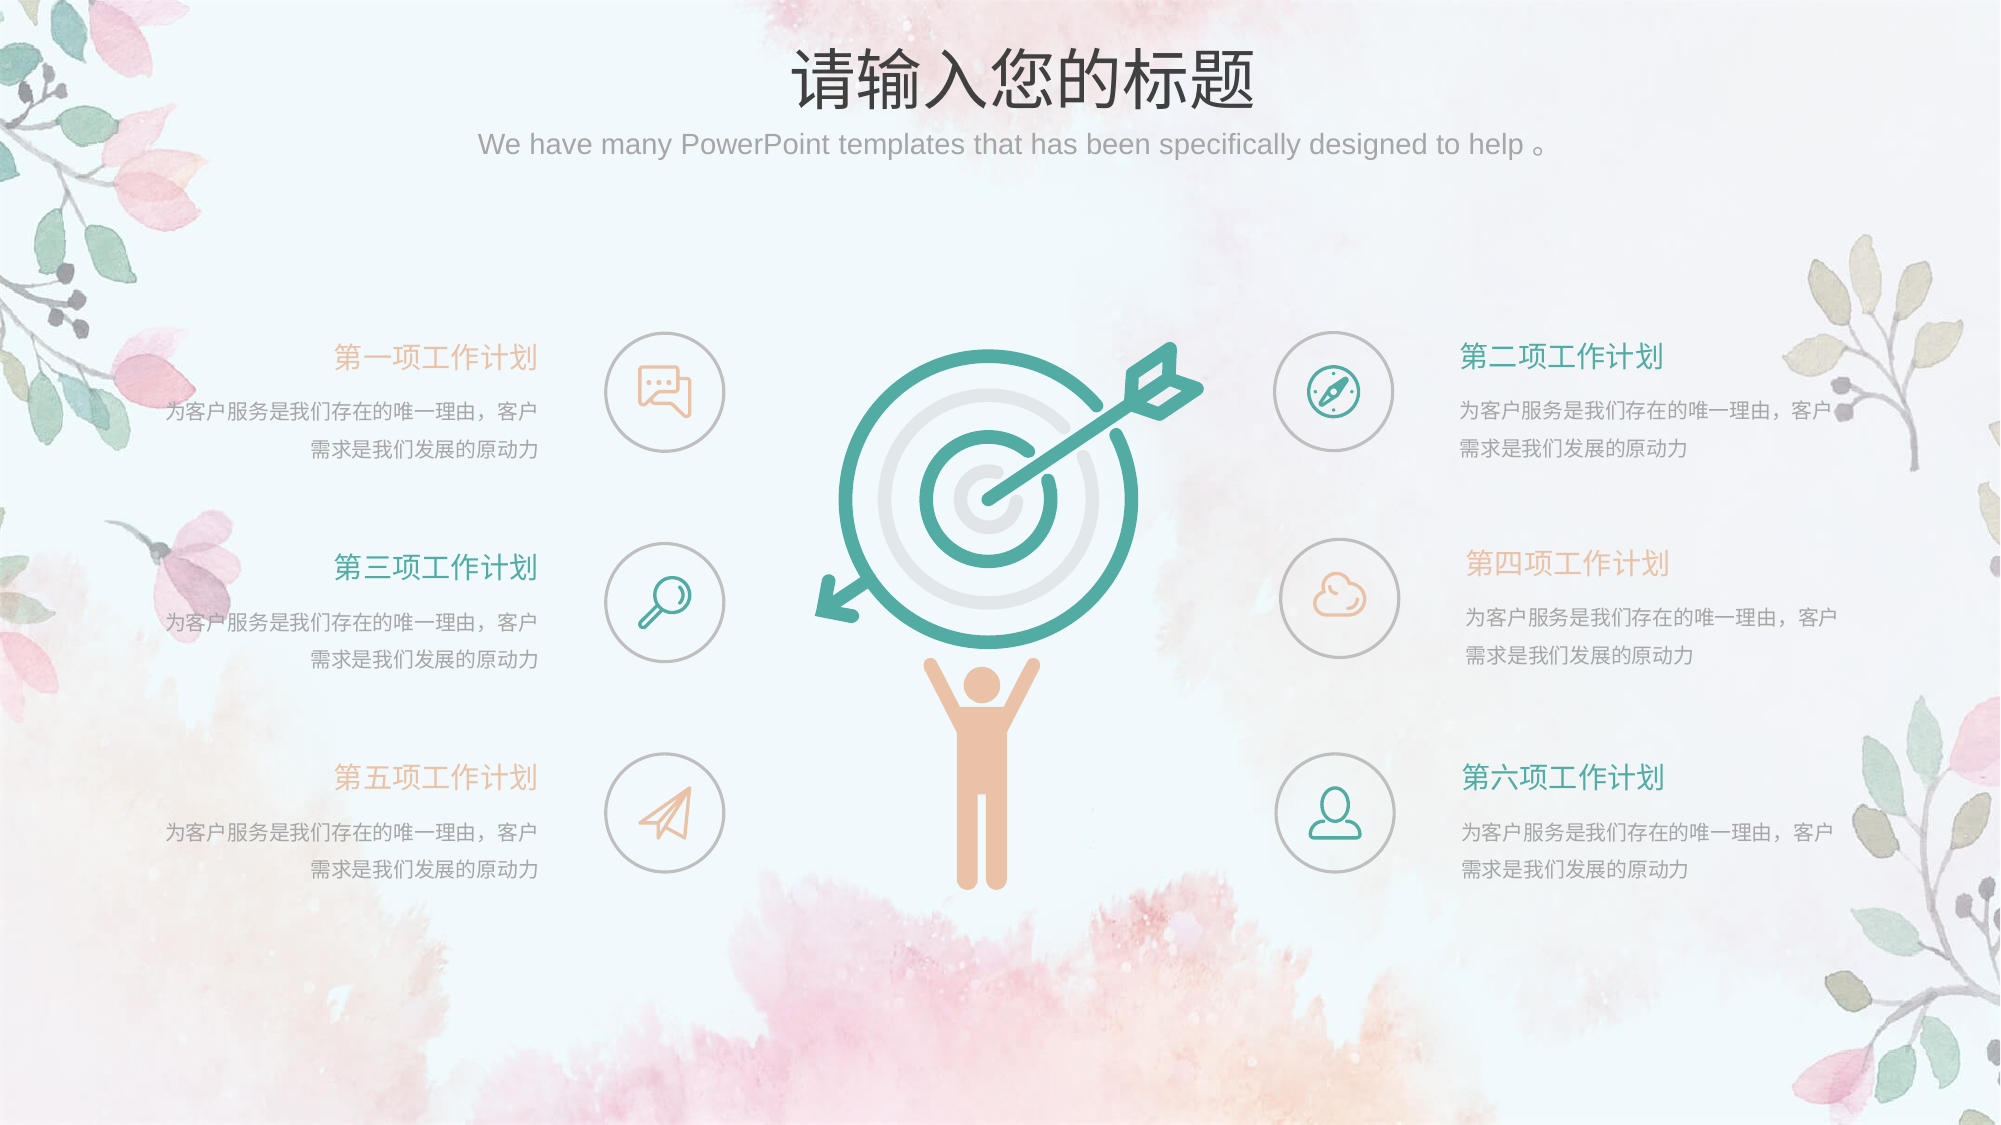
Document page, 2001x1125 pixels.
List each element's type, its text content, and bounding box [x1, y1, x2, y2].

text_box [1276, 734, 1861, 892]
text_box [1274, 313, 1859, 470]
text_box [139, 524, 724, 681]
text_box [1280, 520, 1865, 677]
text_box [776, 340, 1228, 640]
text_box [921, 656, 1042, 894]
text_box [139, 313, 724, 471]
text_box 请输入您的标题 [774, 30, 1272, 118]
picture [0, 0, 2001, 1125]
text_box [139, 734, 724, 892]
text_box We have many PowerPoint templates that has been specifically designed to help。 [463, 118, 1583, 168]
